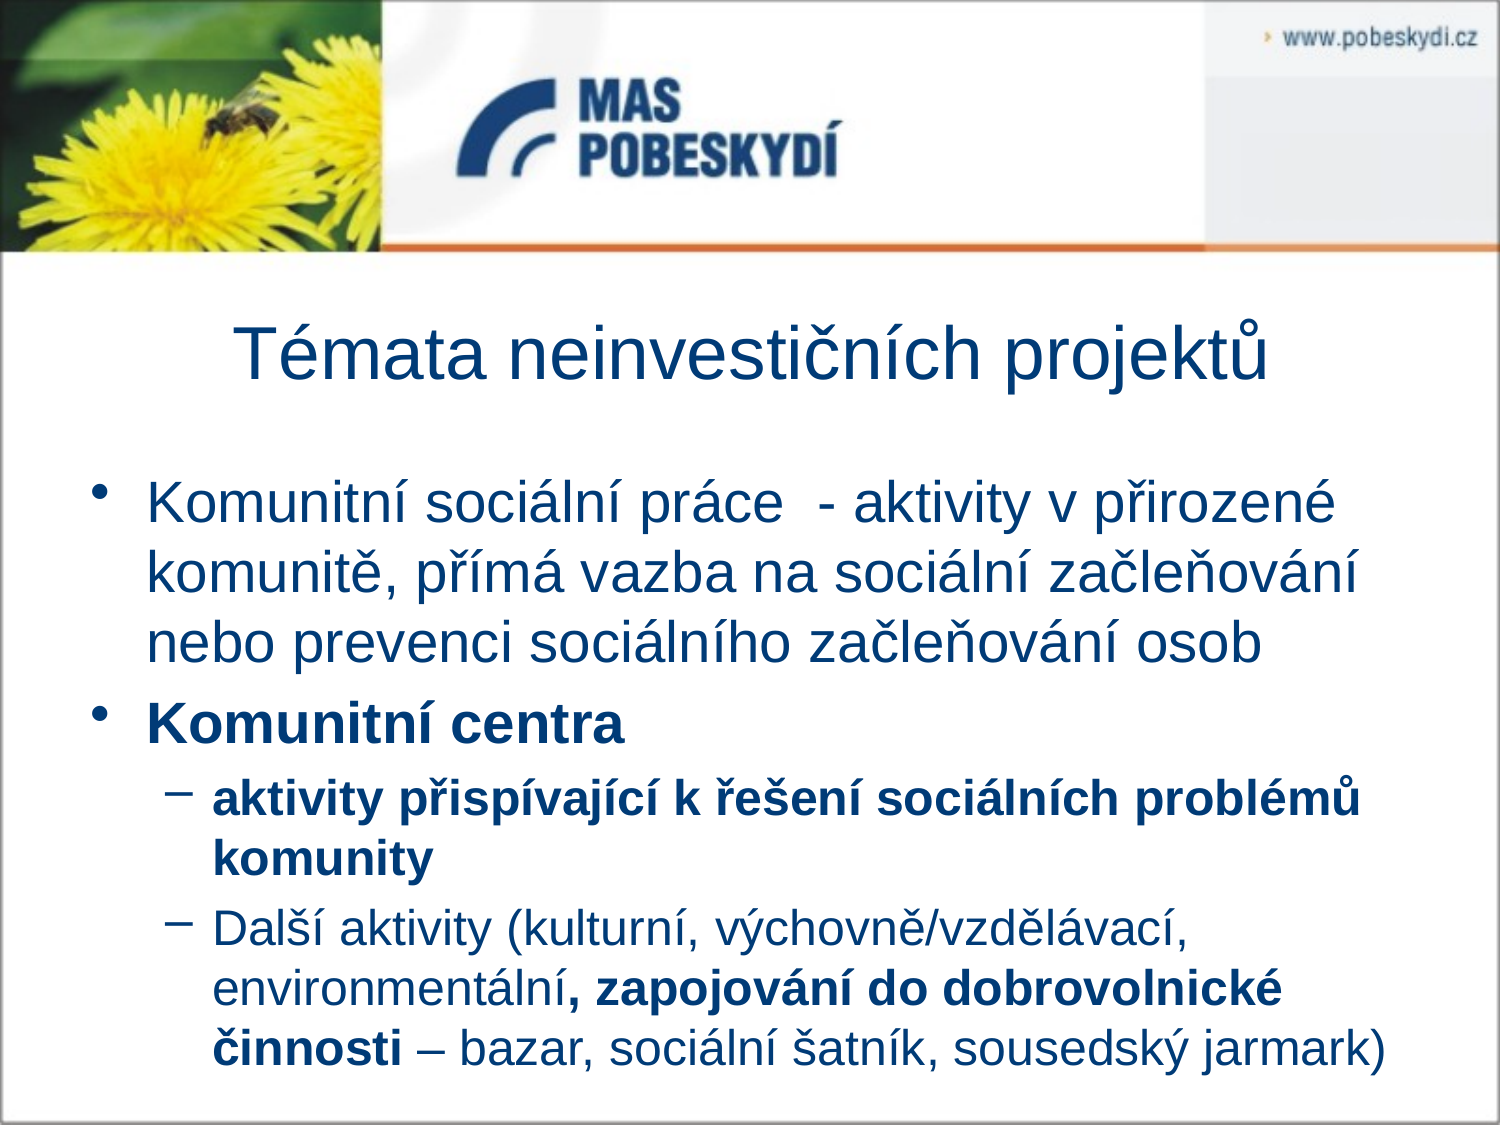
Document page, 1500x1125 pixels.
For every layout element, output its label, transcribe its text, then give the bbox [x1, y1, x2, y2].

title Témata neinvestičních projektů [76, 255, 1428, 444]
picture [0, 0, 1500, 1125]
list Komunitní sociální práce - aktivity v přirozené komunitě, přímá vazba na sociální začleňování nebo prevenci sociálního začleňování osob Komunitní centra aktivity přispívající k řešení sociálních problémů komunity Další aktivity (kulturní, výchovně/vzdělávací, environmentální, zapojování do dobrovolnické činnosti – bazar, sociální šatník, sousedský jarmark) [74, 455, 1426, 1071]
